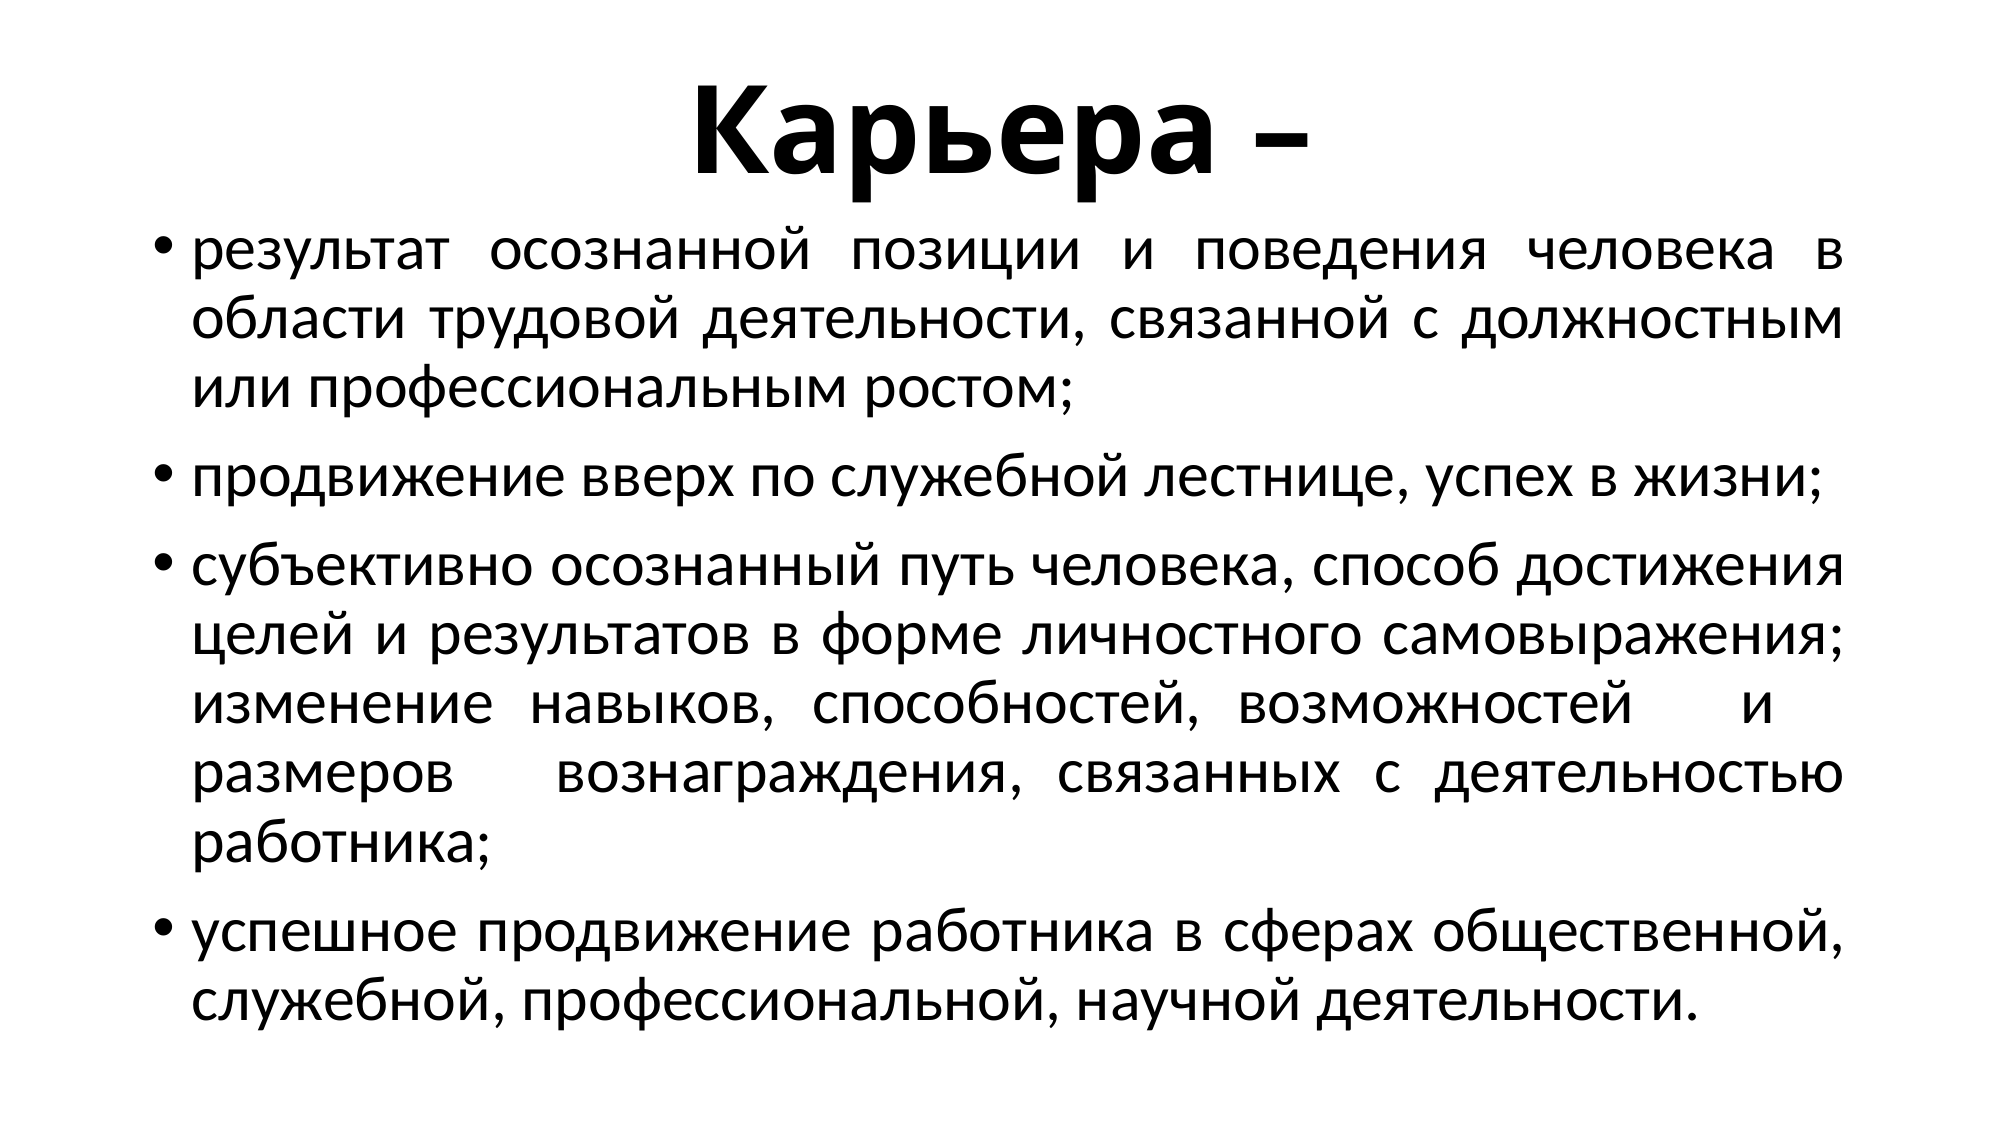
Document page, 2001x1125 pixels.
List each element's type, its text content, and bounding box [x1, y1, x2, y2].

title Карьера – [137, 59, 1863, 206]
list результат осознанной позиции и поведения человека в области трудовой деятельности, связанной с должностным или профессиональным ростом; продвижение вверх по служебной лестнице, успех в жизни; субъективно осознанный путь человека, способ достижения целей и результатов в форме личностного самовыражения; изменение навыков, способностей, возможностей и размеров вознаграждения, связанных с деятельностью работника; успешное продвижение работника в сферах общественной, служебной, профессиональной, научной деятельности. [137, 206, 1863, 1093]
